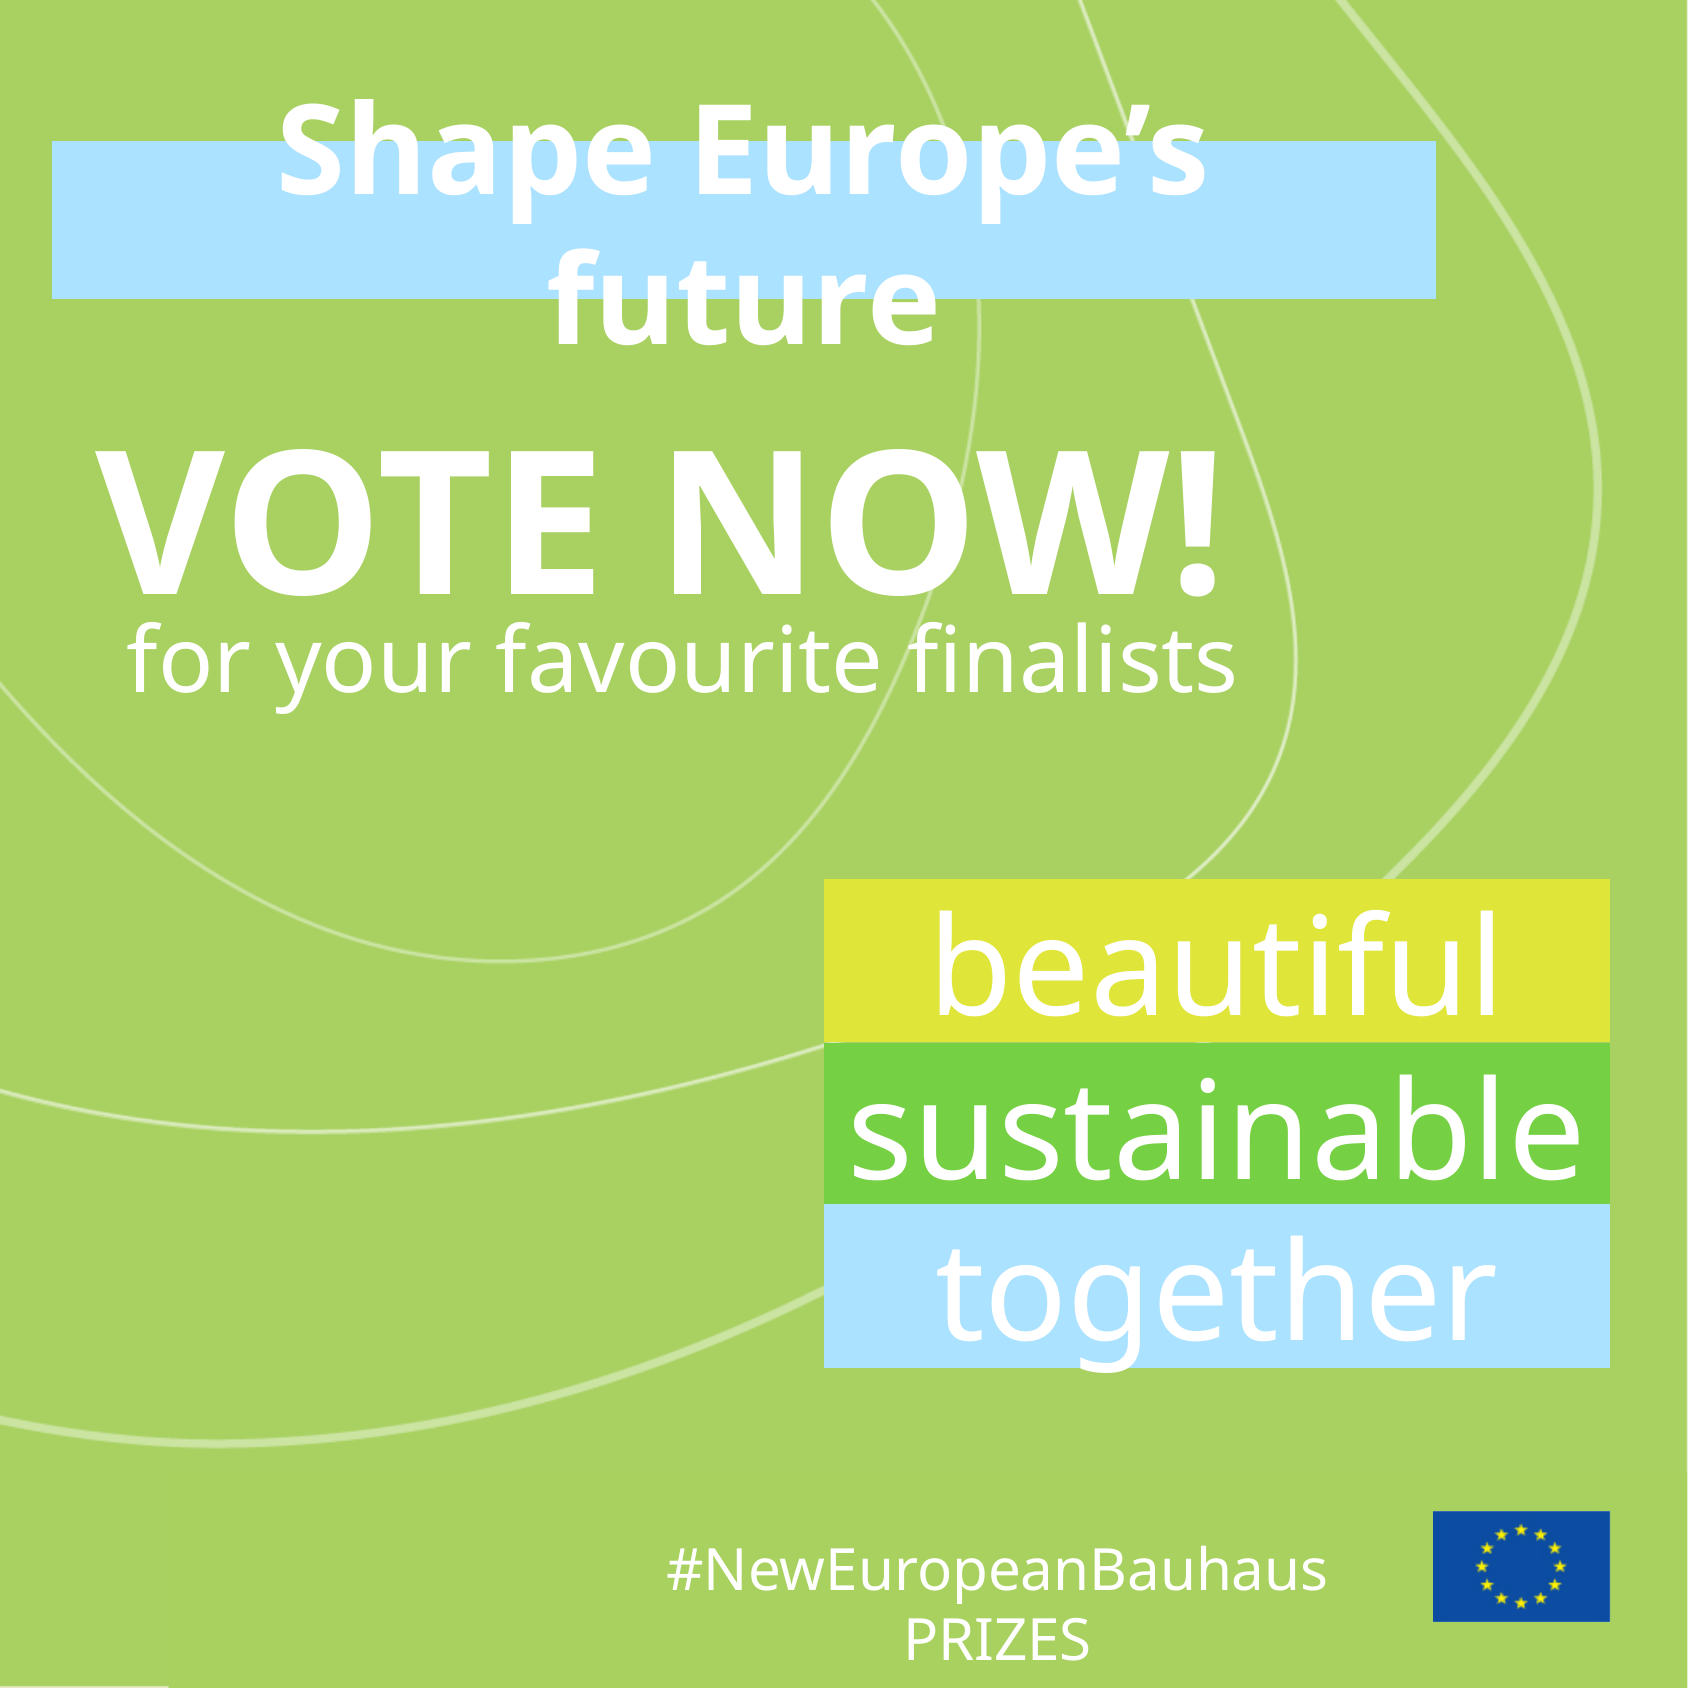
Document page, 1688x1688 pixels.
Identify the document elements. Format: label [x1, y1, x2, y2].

text_box [823, 878, 1611, 1368]
text_box [604, 1510, 1611, 1623]
picture [0, 0, 1688, 1688]
